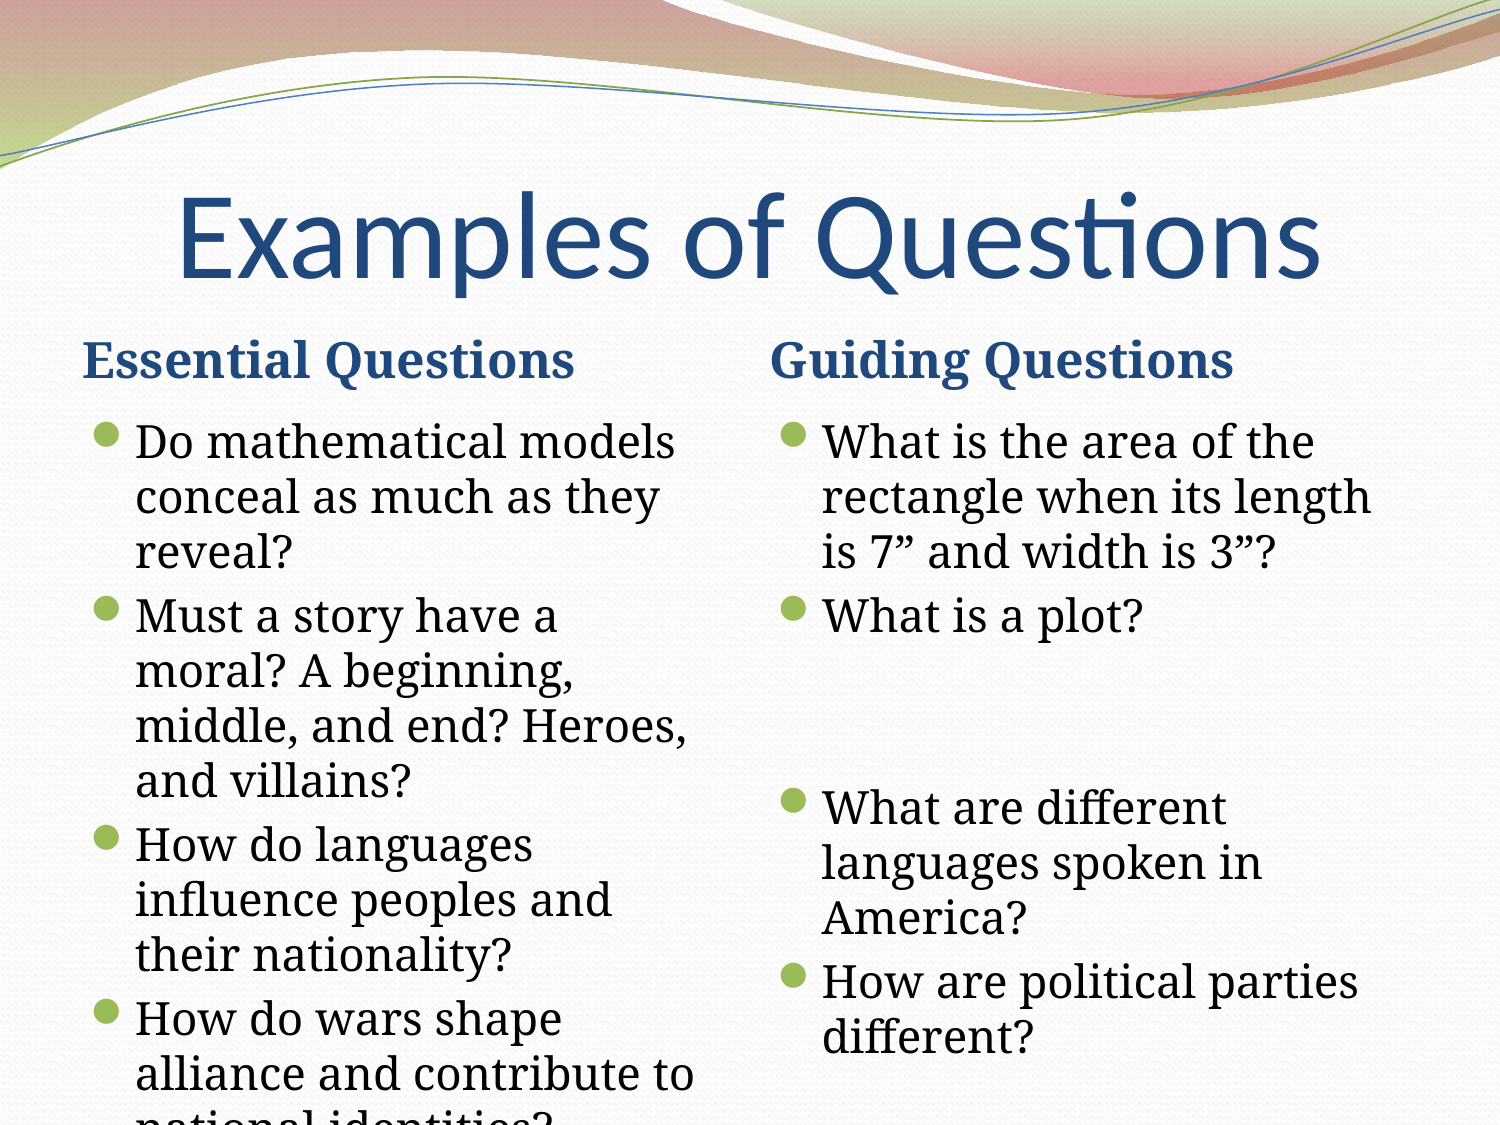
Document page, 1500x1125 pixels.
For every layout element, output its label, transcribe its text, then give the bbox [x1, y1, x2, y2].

list What is the area of the rectangle when its length is 7” and width is 3”? What is a plot? What are different languages spoken in America? How are political parties different? [761, 412, 1426, 1044]
list Do mathematical models conceal as much as they reveal? Must a story have a moral? A beginning, middle, and end? Heroes, and villains? How do languages influence peoples and their nationality? How do wars shape alliance and contribute to national identities? [74, 412, 738, 1044]
list Guiding Questions [761, 304, 1426, 412]
list Essential Questions [74, 304, 738, 412]
title Examples of Questions [74, 115, 1426, 304]
